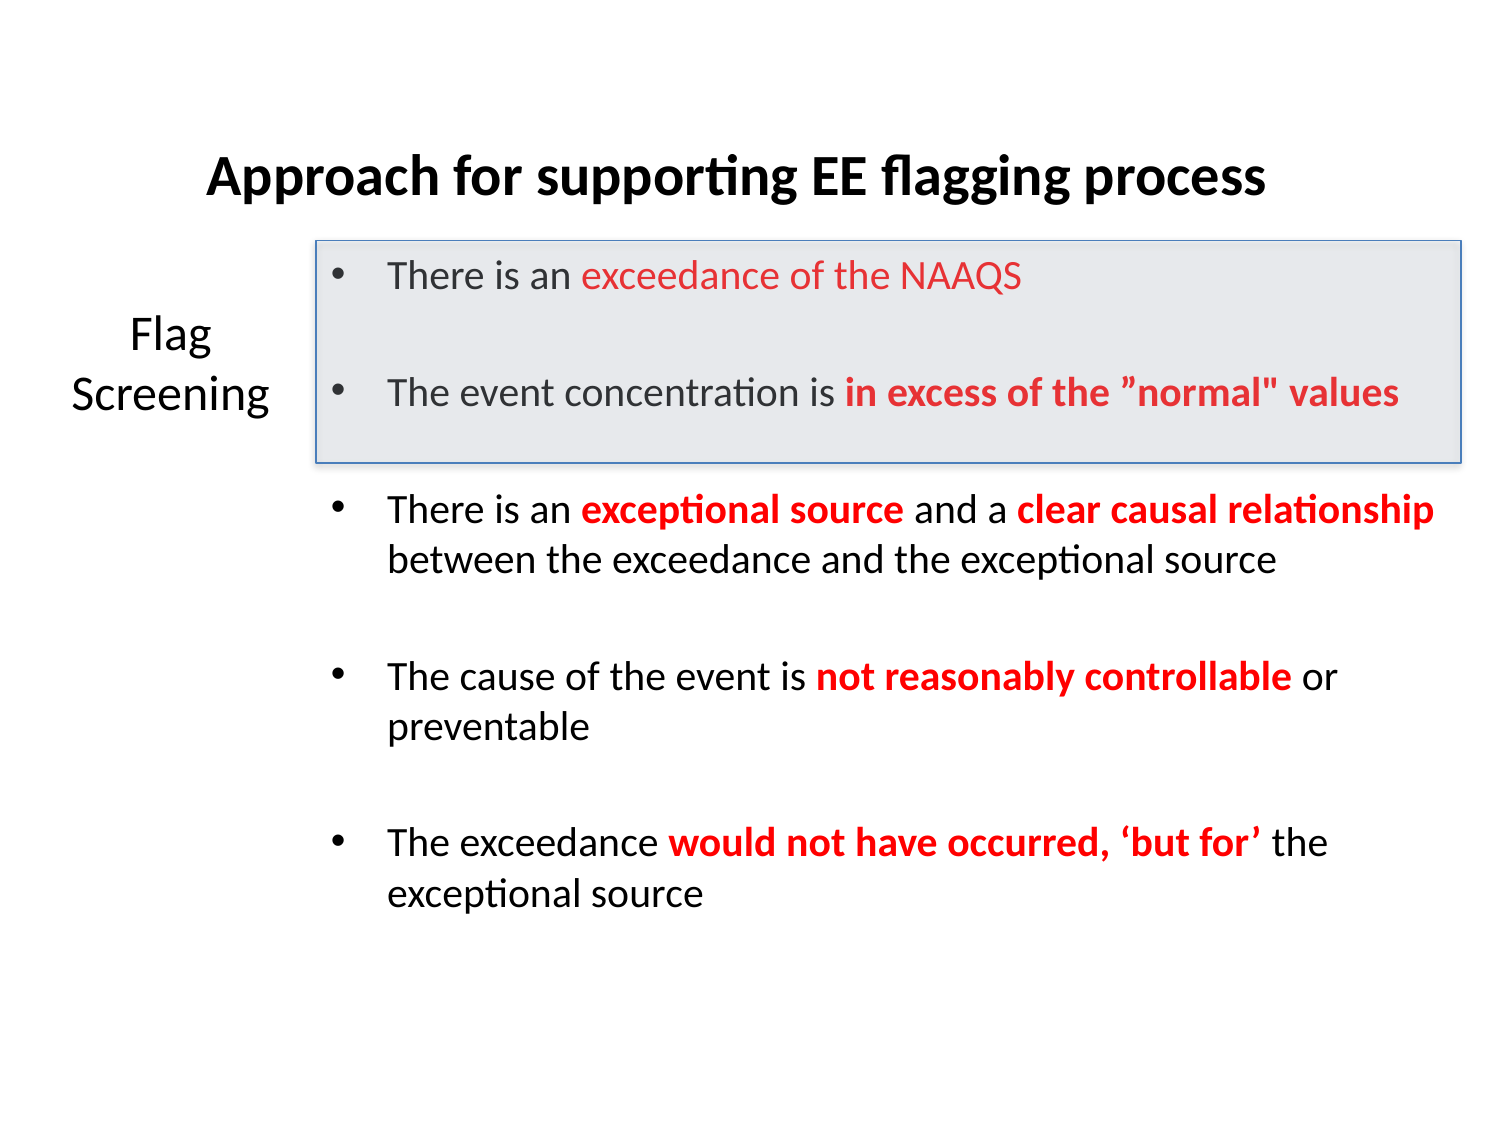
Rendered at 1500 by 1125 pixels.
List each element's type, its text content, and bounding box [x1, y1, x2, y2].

text_box [315, 240, 1462, 464]
list There is an exceedance of the NAAQS The event concentration is in excess of the ”normal" values There is an exceptional source and a clear causal relationship between the exceedance and the exceptional source The cause of the event is not reasonably controllable or preventable The exceedance would not have occurred, ‘but for’ the exceptional source [315, 471, 1461, 1001]
title Approach for supporting EE flagging process [112, 125, 1361, 219]
text_box Flag Screening [47, 292, 295, 428]
